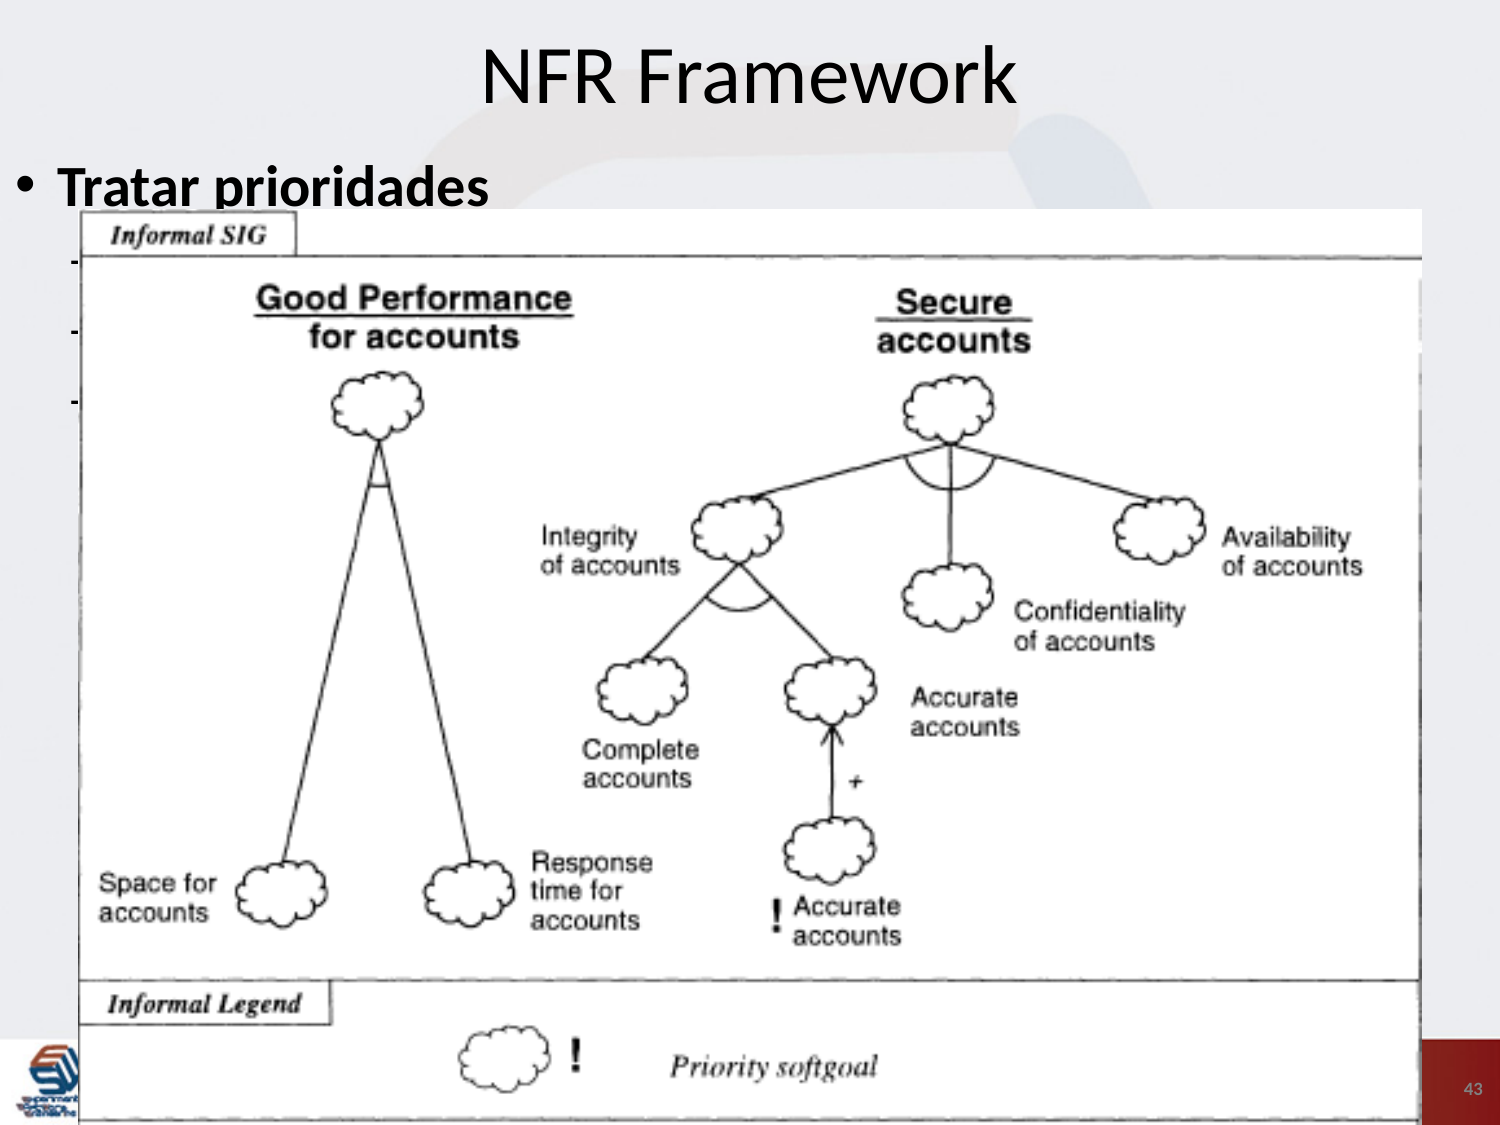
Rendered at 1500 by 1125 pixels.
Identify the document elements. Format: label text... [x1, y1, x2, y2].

list Tratar prioridades Identificar os NFR que são prioridade Considerar informações do domínio Prioridades da organização [0, 141, 1500, 920]
picture [0, 209, 1500, 1125]
title NFR Framework [0, 0, 1500, 141]
